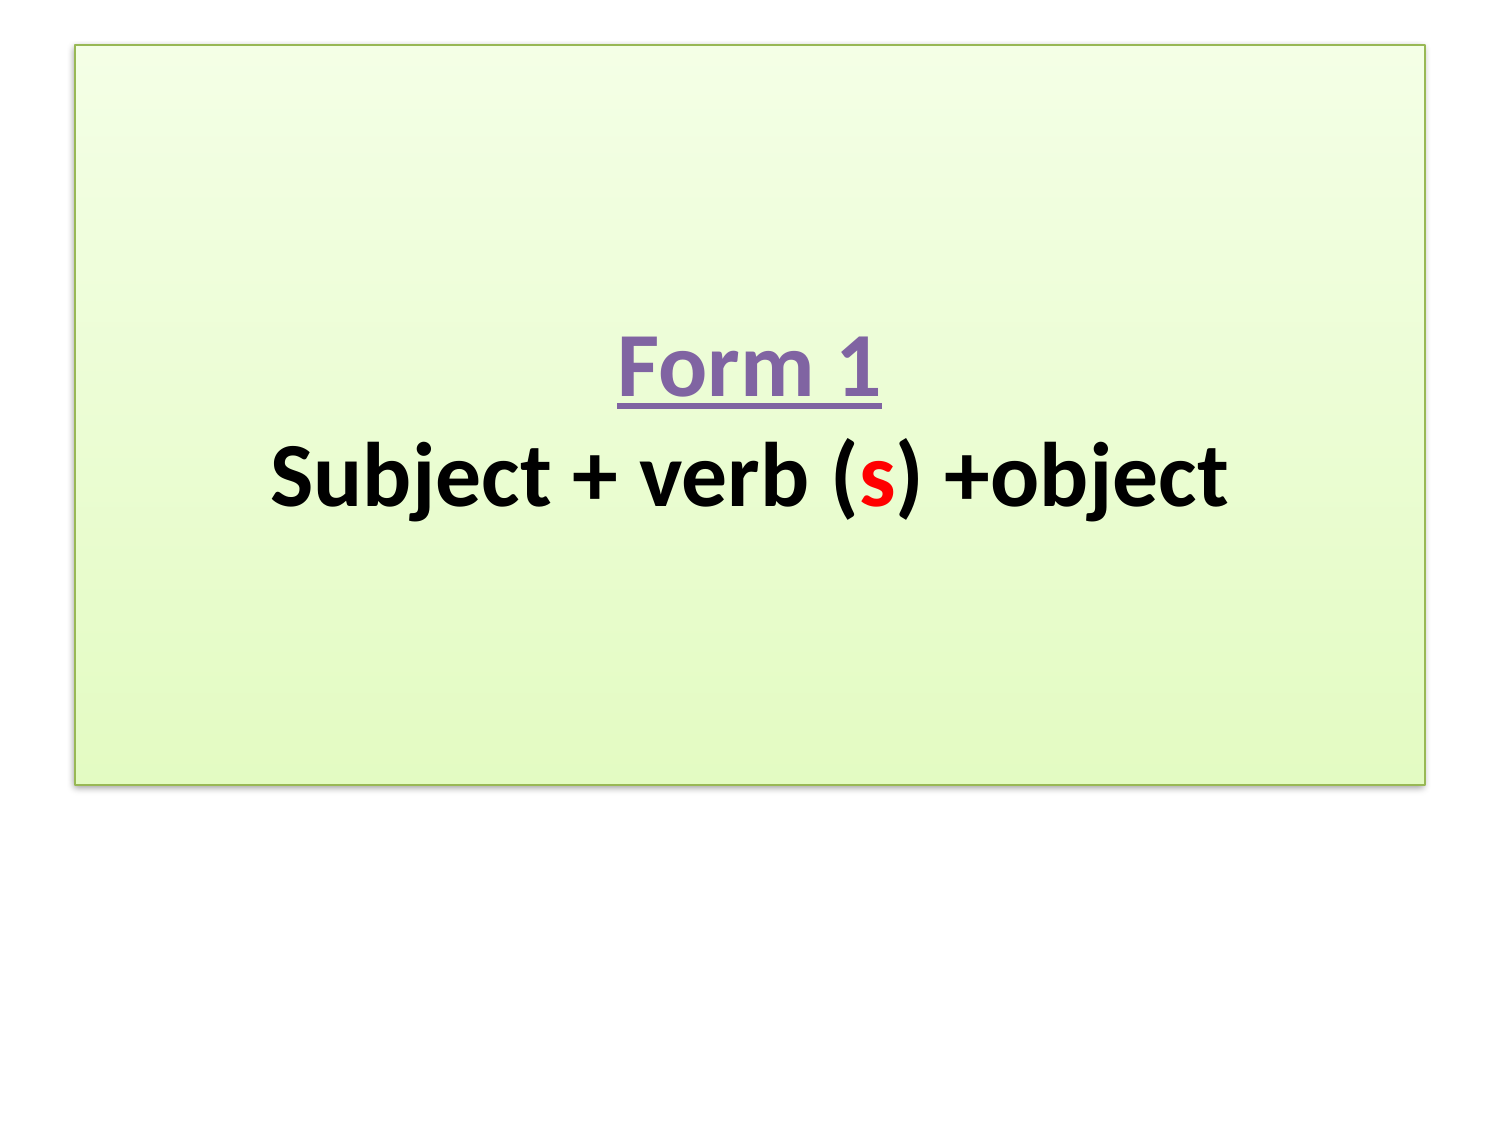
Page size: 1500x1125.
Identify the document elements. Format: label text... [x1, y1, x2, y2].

title Form 1 Subject + verb (s) +object [74, 44, 1426, 786]
